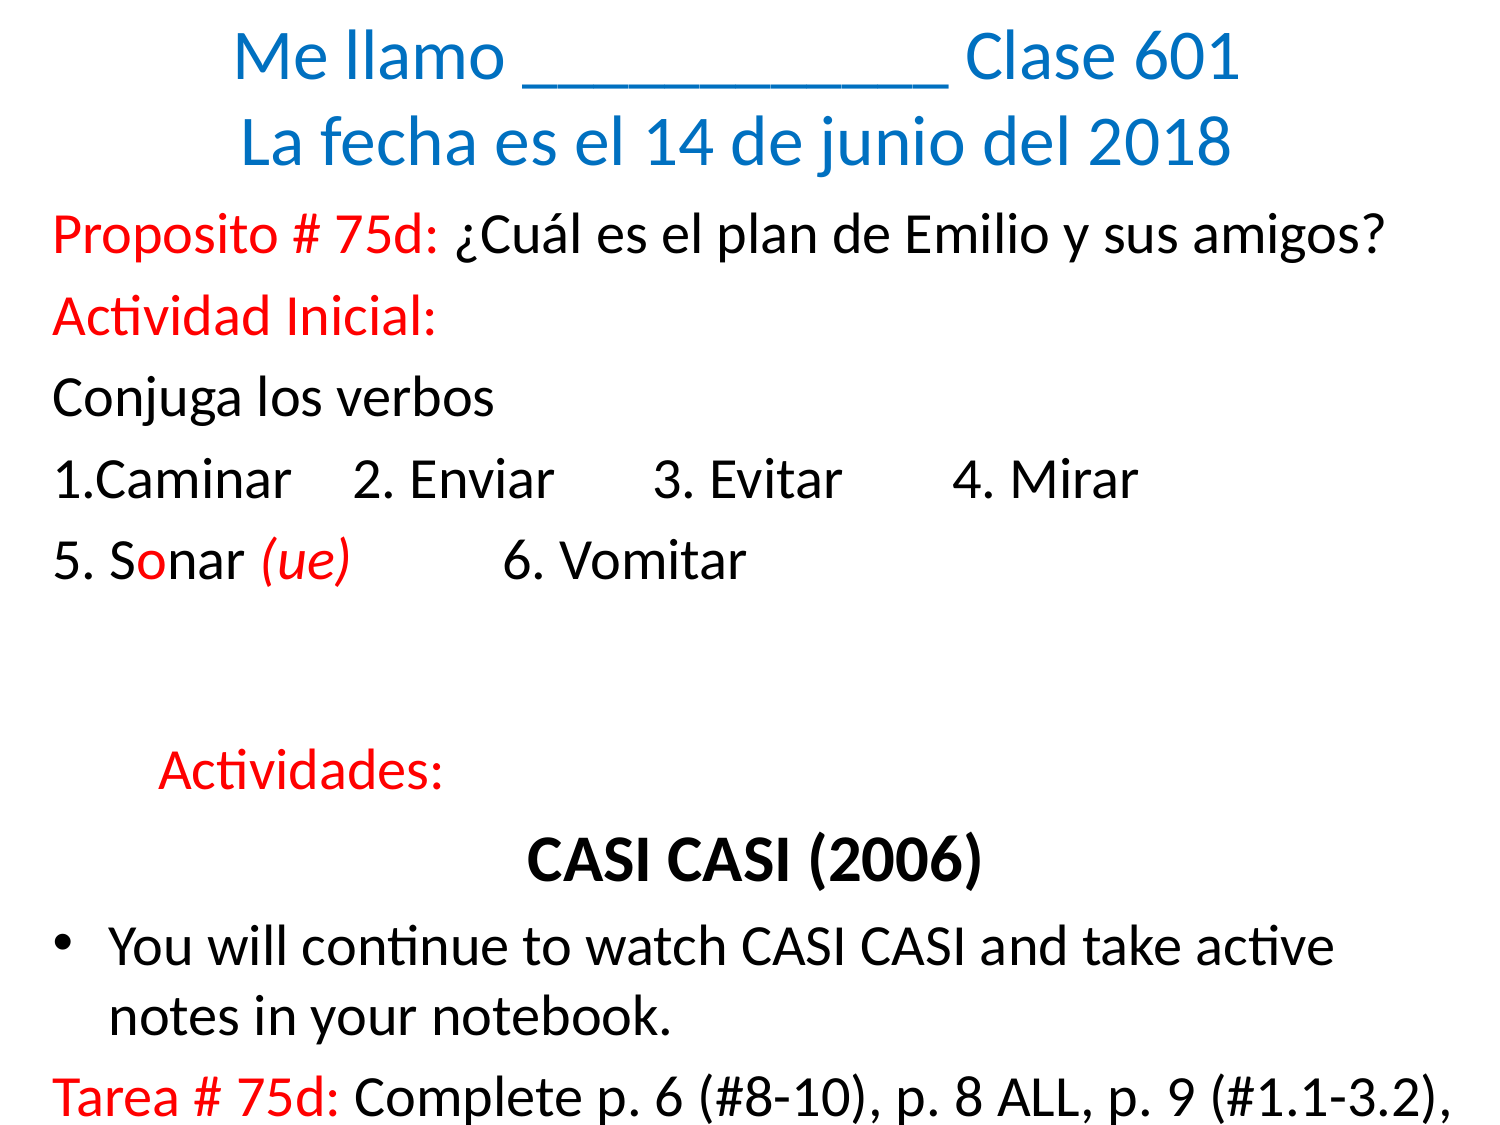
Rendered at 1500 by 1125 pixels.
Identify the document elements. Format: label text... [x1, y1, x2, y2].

title Me llamo ____________ Clase 601 La fecha es el 14 de junio del 2018 [62, 0, 1413, 187]
list Proposito # 75d: ¿Cuál es el plan de Emilio y sus amigos? Actividad Inicial: Conjuga los verbos 1.Caminar 2. Enviar 3. Evitar 4. Mirar 5. Sonar (ue) 6. Vomitar Actividades: CASI CASI (2006) You will continue to watch CASI CASI and take active notes in your notebook. Tarea # 75d: Complete p. 6 (#8-10), p. 8 ALL, p. 9 (#1.1-3.2), of the CASI CASI Spanish Study Guide. [37, 187, 1475, 950]
